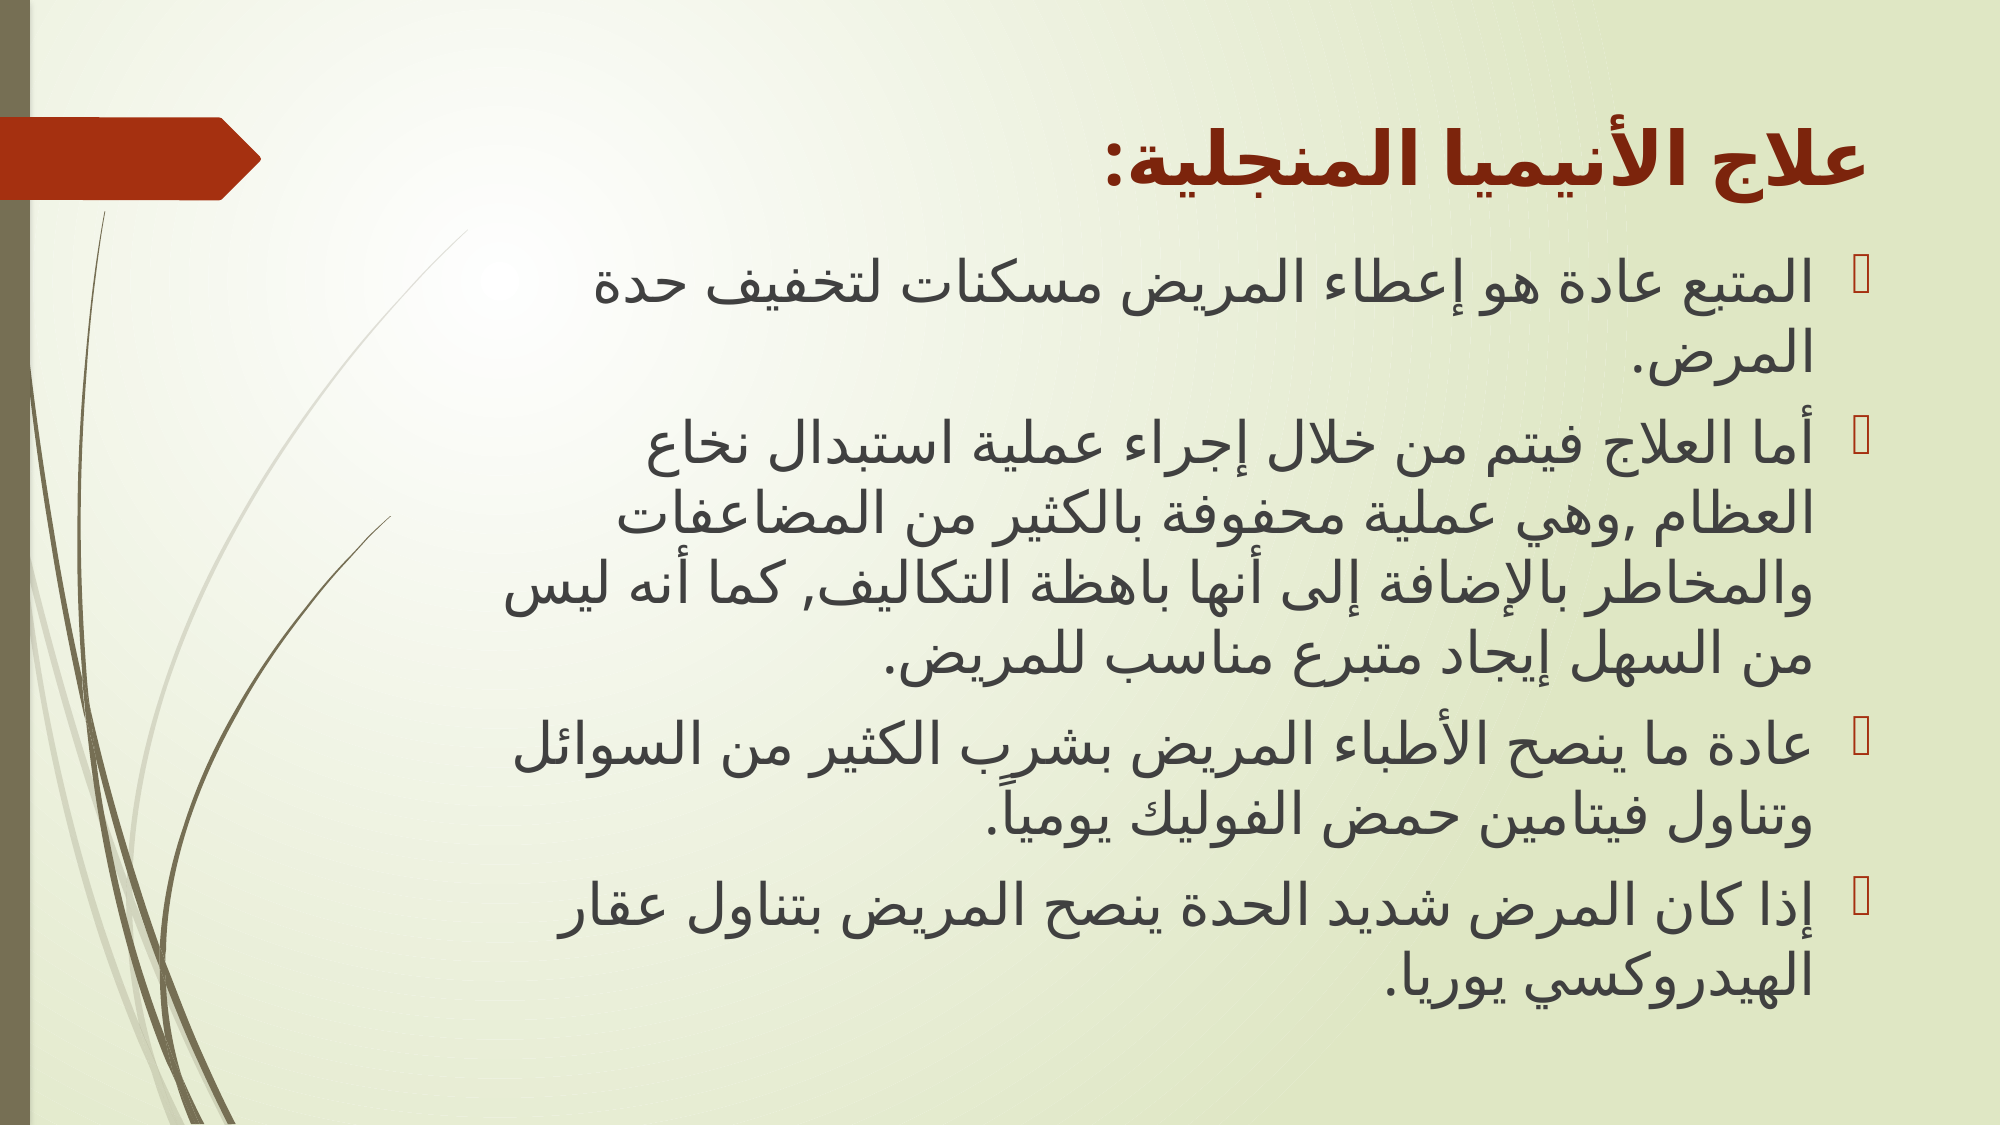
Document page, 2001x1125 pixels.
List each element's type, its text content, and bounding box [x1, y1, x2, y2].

title علاج الأنيميا المنجلية: [425, 102, 1888, 237]
list المتبع عادة هو إعطاء المريض مسكنات لتخفيف حدة المرض. أما العلاج فيتم من خلال إجراء عملية استبدال نخاع العظام ,وهي عملية محفوفة بالكثير من المضاعفات والمخاطر بالإضافة إلى أنها باهظة التكاليف, كما أنه ليس من السهل إيجاد متبرع مناسب للمريض. عادة ما ينصح الأطباء المريض بشرب الكثير من السوائل وتناول فيتامين حمض الفوليك يومياً. إذا كان المرض شديد الحدة ينصح المريض بتناول عقار الهيدروكسي يوريا. [425, 237, 1888, 857]
